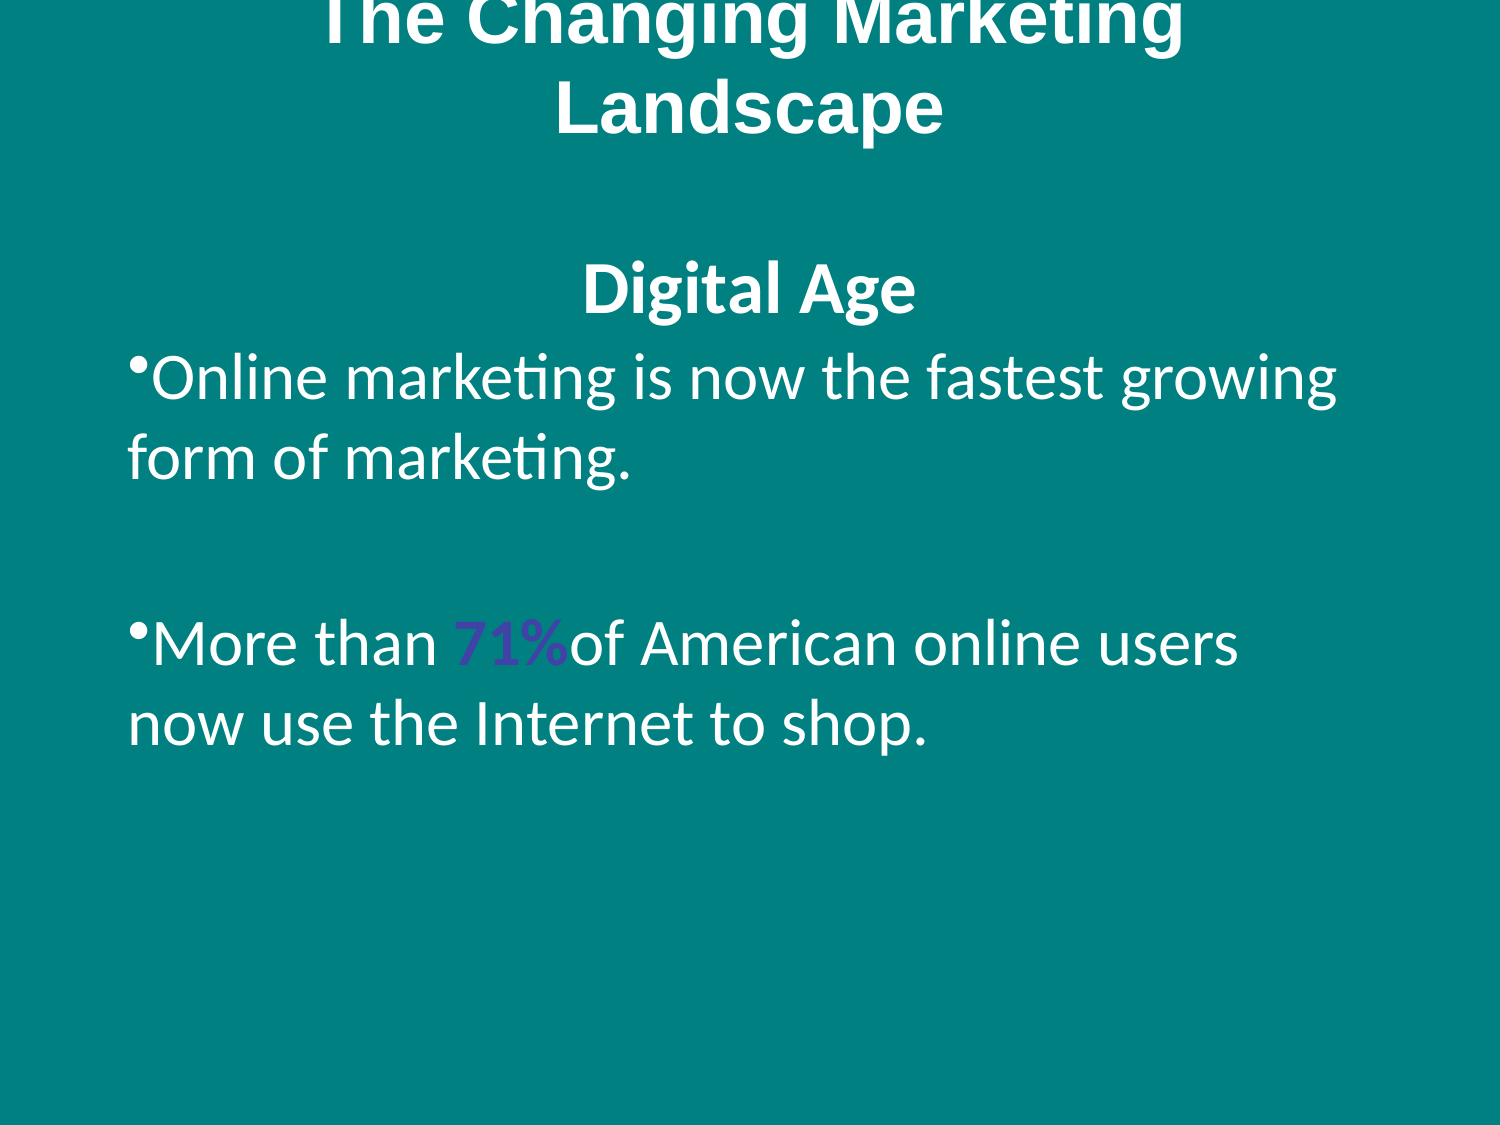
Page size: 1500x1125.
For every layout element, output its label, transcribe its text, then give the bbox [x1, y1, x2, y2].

list Online marketing is now the fastest growing form of marketing. More than 71%of American online users now use the Internet to shop. [112, 324, 1388, 1001]
title The Changing Marketing Landscape Digital Age [112, 99, 1388, 288]
